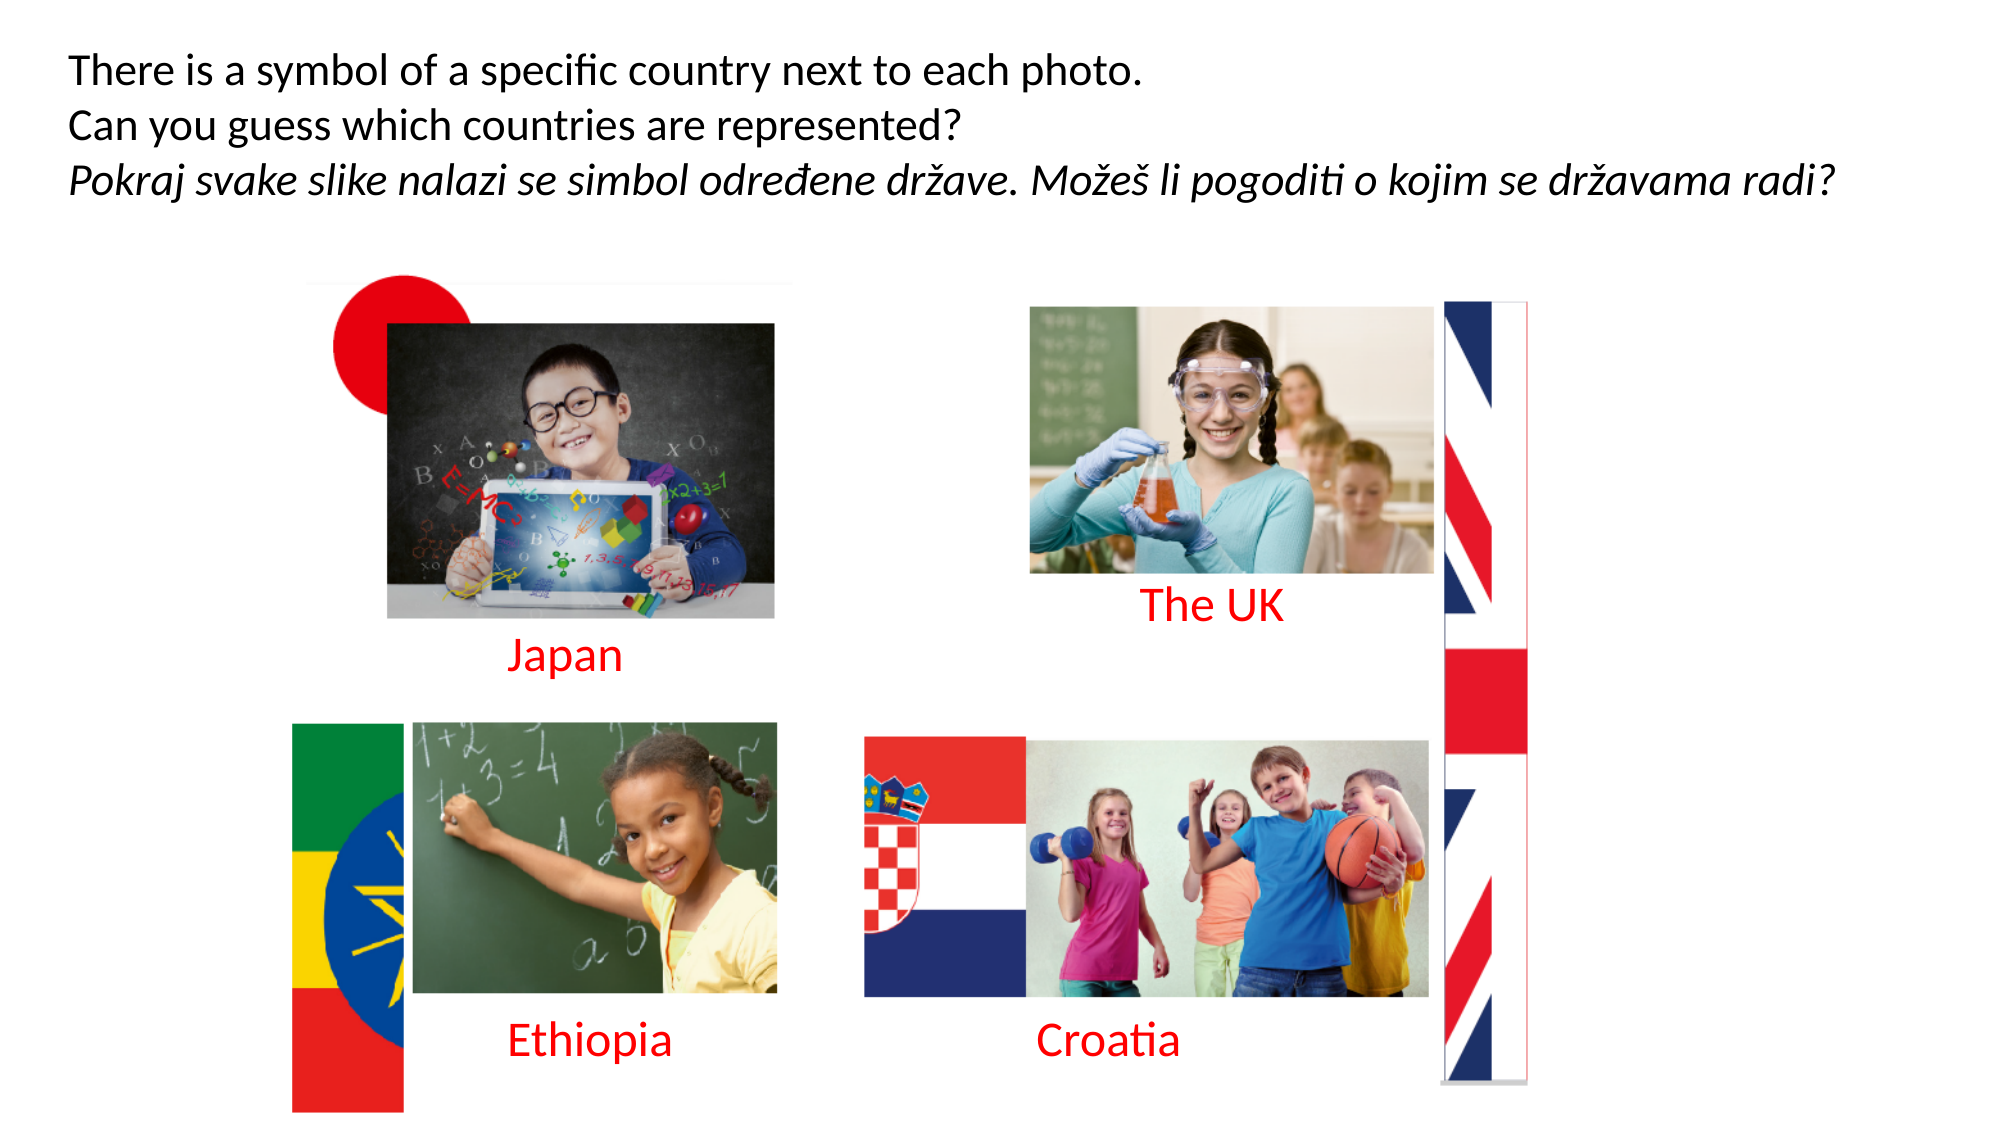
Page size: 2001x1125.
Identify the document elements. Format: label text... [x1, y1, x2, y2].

picture [291, 267, 1538, 1114]
text_box There is a symbol of a specific country next to each photo. Can you guess which countries are represented? Pokraj svake slike nalazi se simbol određene države. Možeš li pogoditi o kojim se državama radi? [53, 32, 1953, 213]
